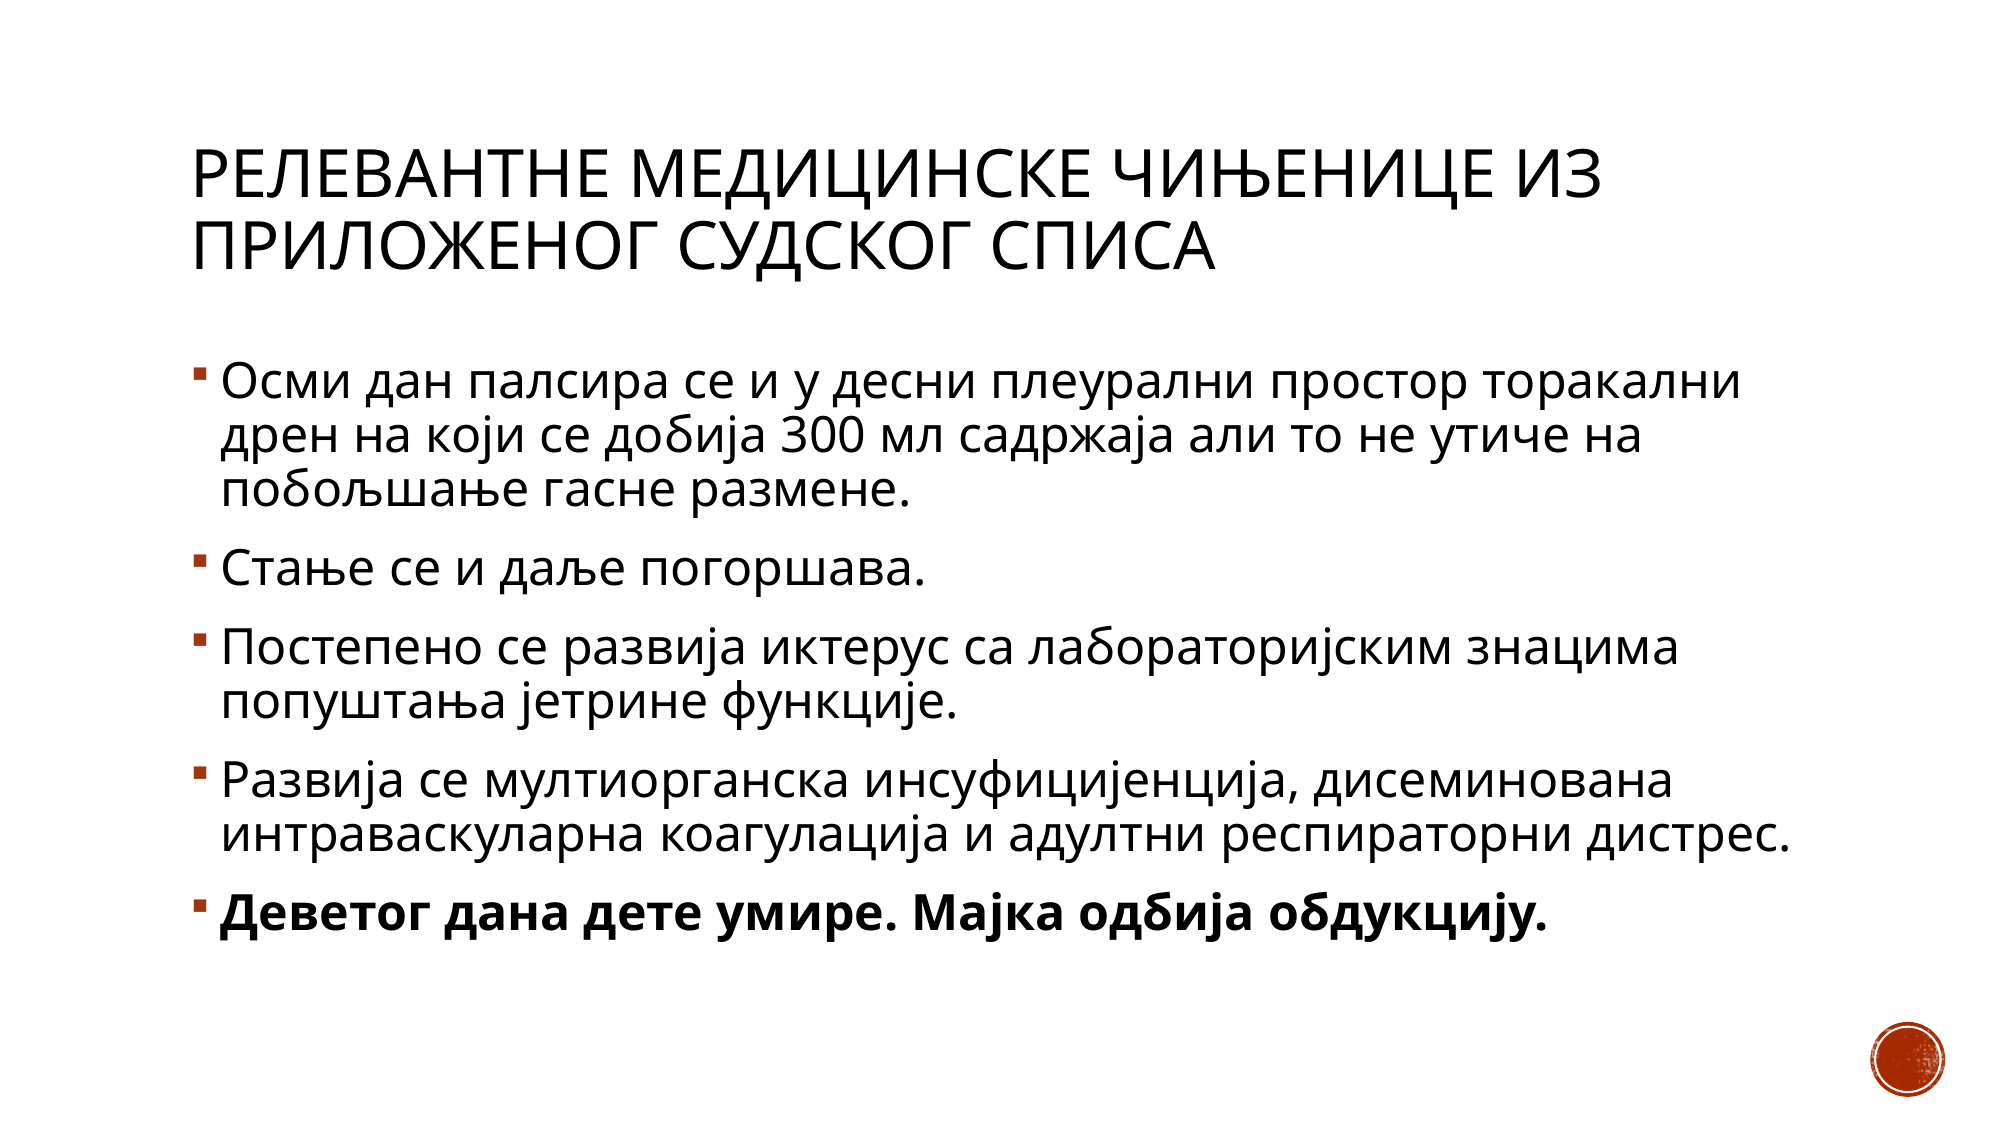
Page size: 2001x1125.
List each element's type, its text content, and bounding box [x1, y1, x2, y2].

title Релевантне медицинске чињенице из приложеног судског списа [175, 79, 1826, 344]
list Осми дан палсира се и у десни плеурални простор торакални дрен на који се добија 300 мл садржаја али то не утиче на побољшање гасне размене. Стање се и даље погоршава. Постепено се развија иктерус са лабораторијским знацима попуштања јетрине функције. Развија се мултиорганска инсуфицијенција, дисеминована интраваскуларна коагулација и адултни респираторни дистрес. Деветог дана дете умире. Мајка одбија обдукцију. [175, 348, 1826, 1013]
